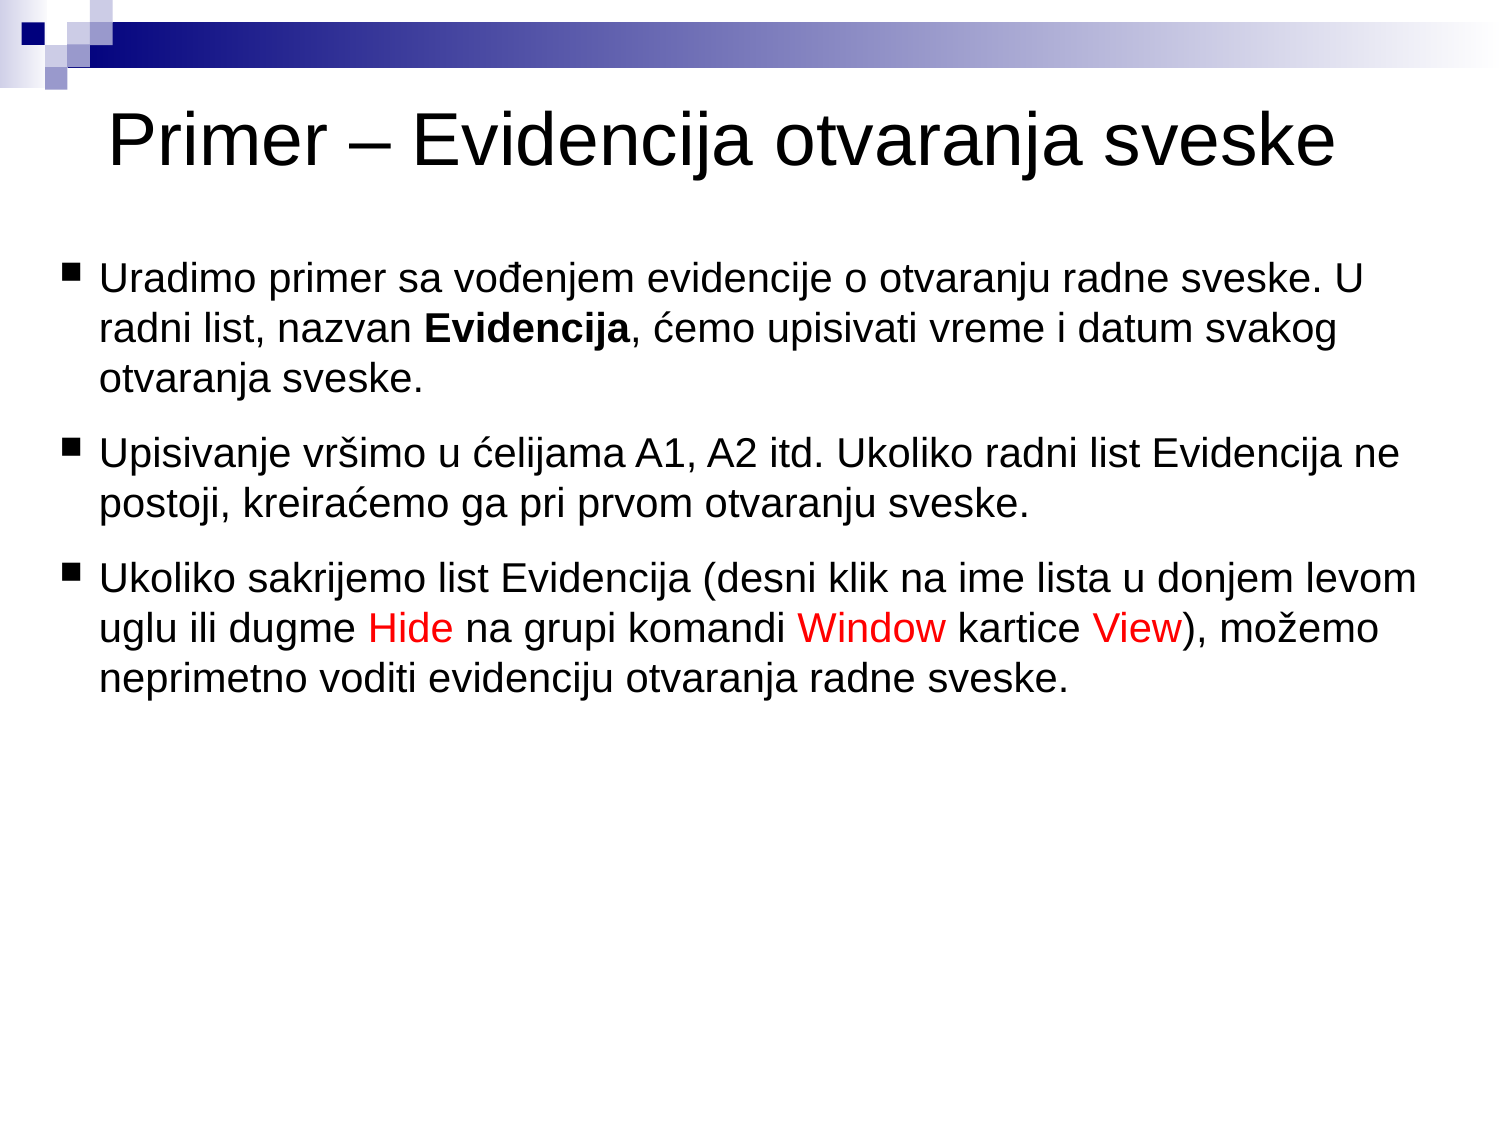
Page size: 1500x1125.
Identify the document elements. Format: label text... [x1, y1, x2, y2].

title Primer – Evidencija otvaranja sveske [92, 75, 1388, 197]
text_box Uradimo primer sa vođenjem evidencije o otvaranju radne sveske. U radni list, nazvan Evidencija, ćemo upisivati vreme i datum svakog otvaranja sveske. Upisivanje vršimo u ćelijama A1, A2 itd. Ukoliko radni list Evidencija ne postoji, kreiraćemo ga pri prvom otvaranju sveske. Ukoliko sakrijemo list Evidencija (desni klik na ime lista u donjem levom uglu ili dugme Hide na grupi komandi Window kartice View), možemo neprimetno voditi evidenciju otvaranja radne sveske. [50, 243, 1453, 728]
